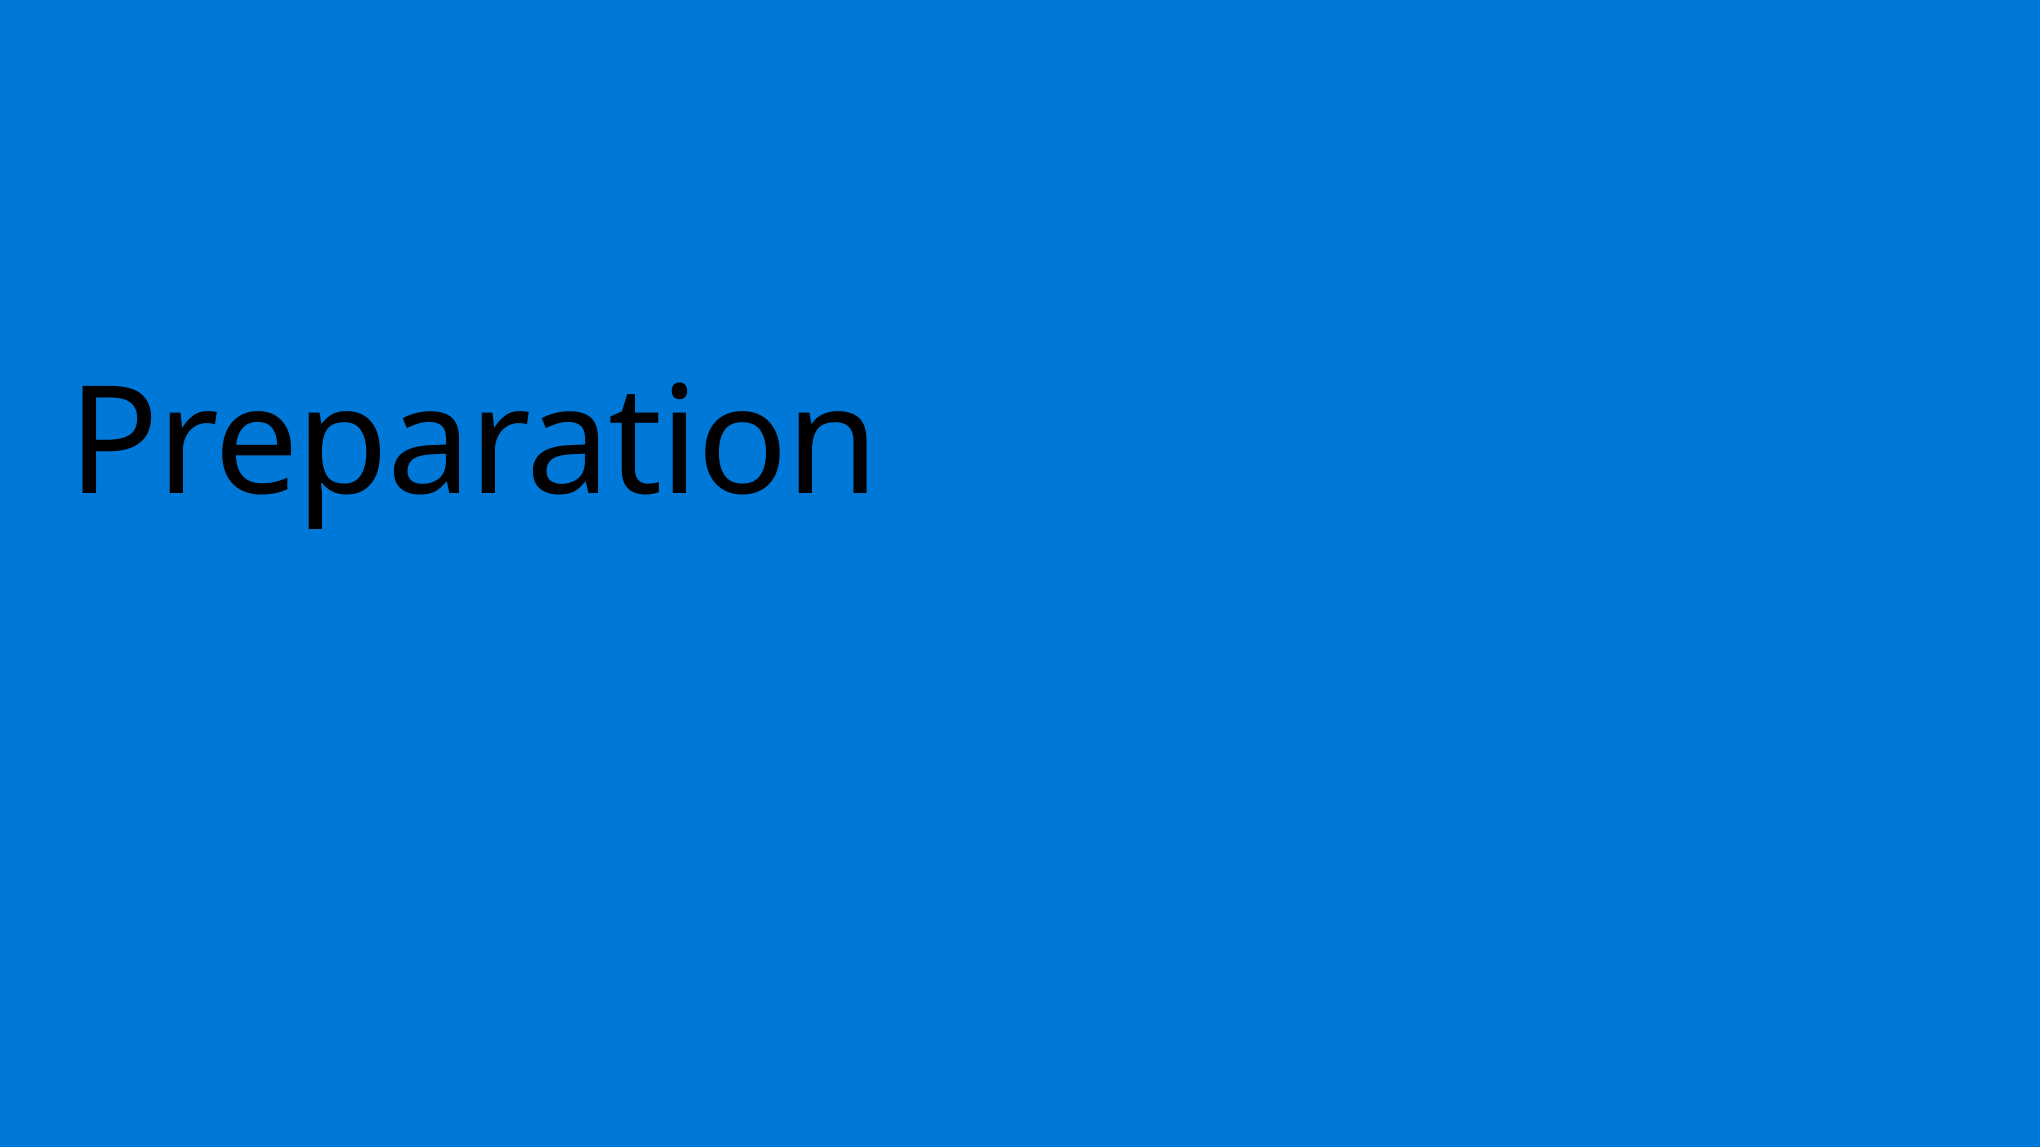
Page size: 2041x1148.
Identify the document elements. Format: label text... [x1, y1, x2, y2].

title Preparation [45, 348, 1996, 543]
